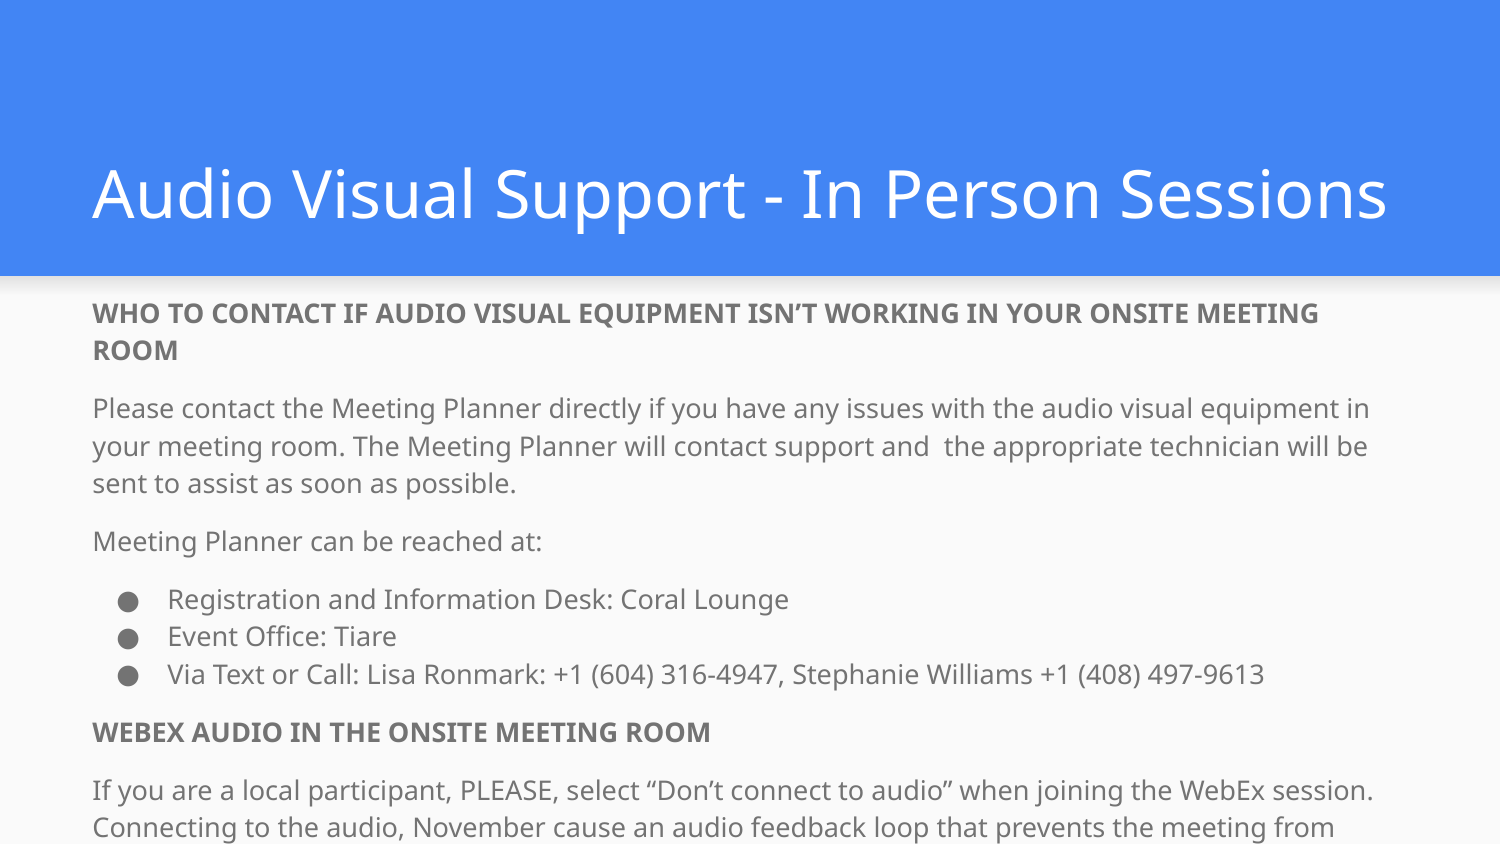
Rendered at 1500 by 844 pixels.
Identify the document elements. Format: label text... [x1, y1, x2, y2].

list WHO TO CONTACT IF AUDIO VISUAL EQUIPMENT ISN’T WORKING IN YOUR ONSITE MEETING ROOM Please contact the Meeting Planner directly if you have any issues with the audio visual equipment in your meeting room. The Meeting Planner will contact support and the appropriate technician will be sent to assist as soon as possible. Meeting Planner can be reached at: Registration and Information Desk: Coral Lounge Event Office: Tiare Via Text or Call: Lisa Ronmark: +1 (604) 316-4947, Stephanie Williams +1 (408) 497-9613 WEBEX AUDIO IN THE ONSITE MEETING ROOM If you are a local participant, PLEASE, select “Don’t connect to audio” when joining the WebEx session. Connecting to the audio, November cause an audio feedback loop that prevents the meeting from proceeding [77, 276, 1404, 844]
title Audio Visual Support - In Person Sessions [77, 121, 1427, 248]
